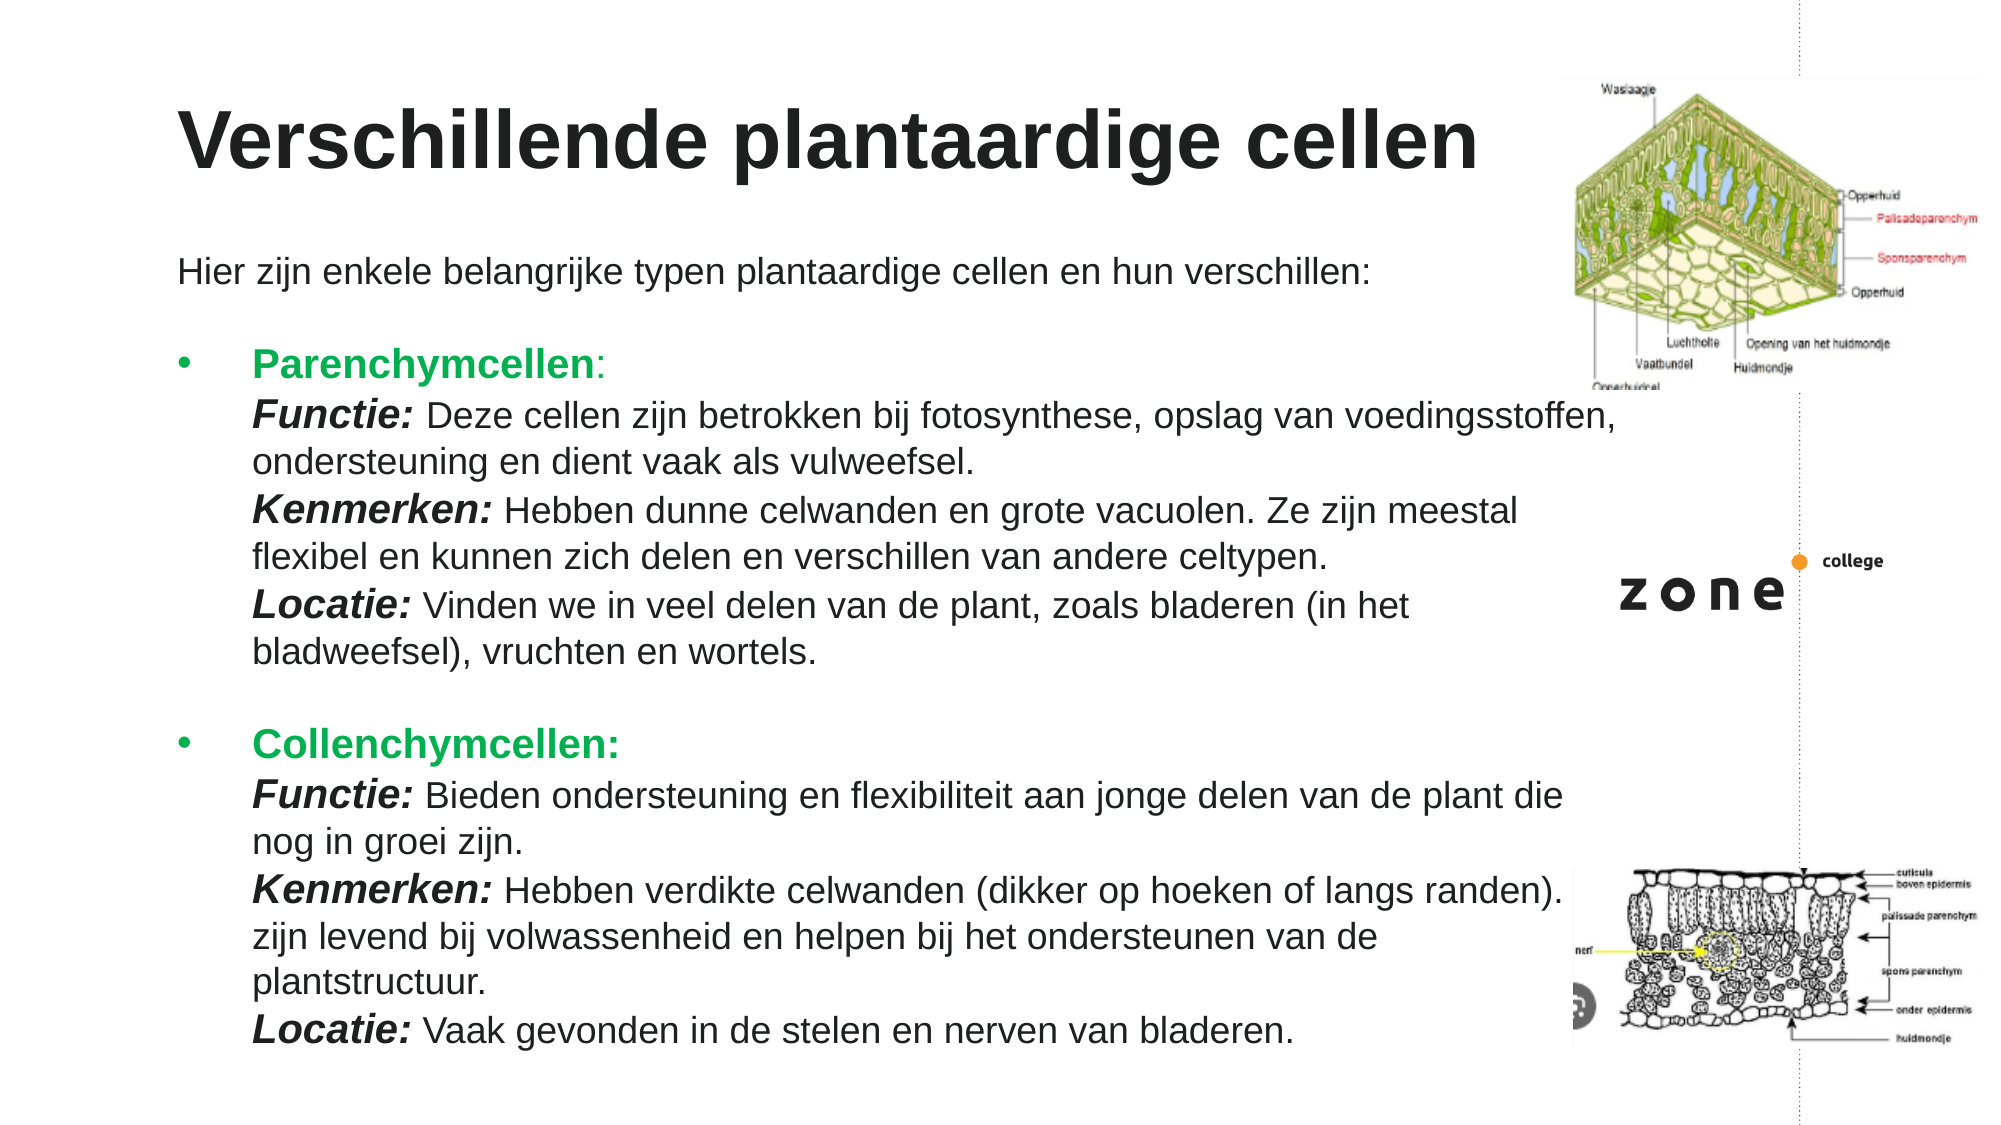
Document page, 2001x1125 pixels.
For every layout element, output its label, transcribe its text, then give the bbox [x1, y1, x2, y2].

picture [1558, 0, 2001, 1125]
list Hier zijn enkele belangrijke typen plantaardige cellen en hun verschillen: Parenchymcellen: Functie: Deze cellen zijn betrokken bij fotosynthese, opslag van voedingsstoffen, ondersteuning en dient vaak als vulweefsel. Kenmerken: Hebben dunne celwanden en grote vacuolen. Ze zijn meestal flexibel en kunnen zich delen en verschillen van andere celtypen. Locatie: Vinden we in veel delen van de plant, zoals bladeren (in het bladweefsel), vruchten en wortels. Collenchymcellen: Functie: Bieden ondersteuning en flexibiliteit aan jonge delen van de plant die nog in groei zijn. Kenmerken: Hebben verdikte celwanden (dikker op hoeken of langs randen). Ze zijn levend bij volwassenheid en helpen bij het ondersteunen van de plantstructuur. Locatie: Vaak gevonden in de stelen en nerven van bladeren. [177, 246, 1621, 1025]
title Verschillende plantaardige cellen [177, 97, 1558, 246]
